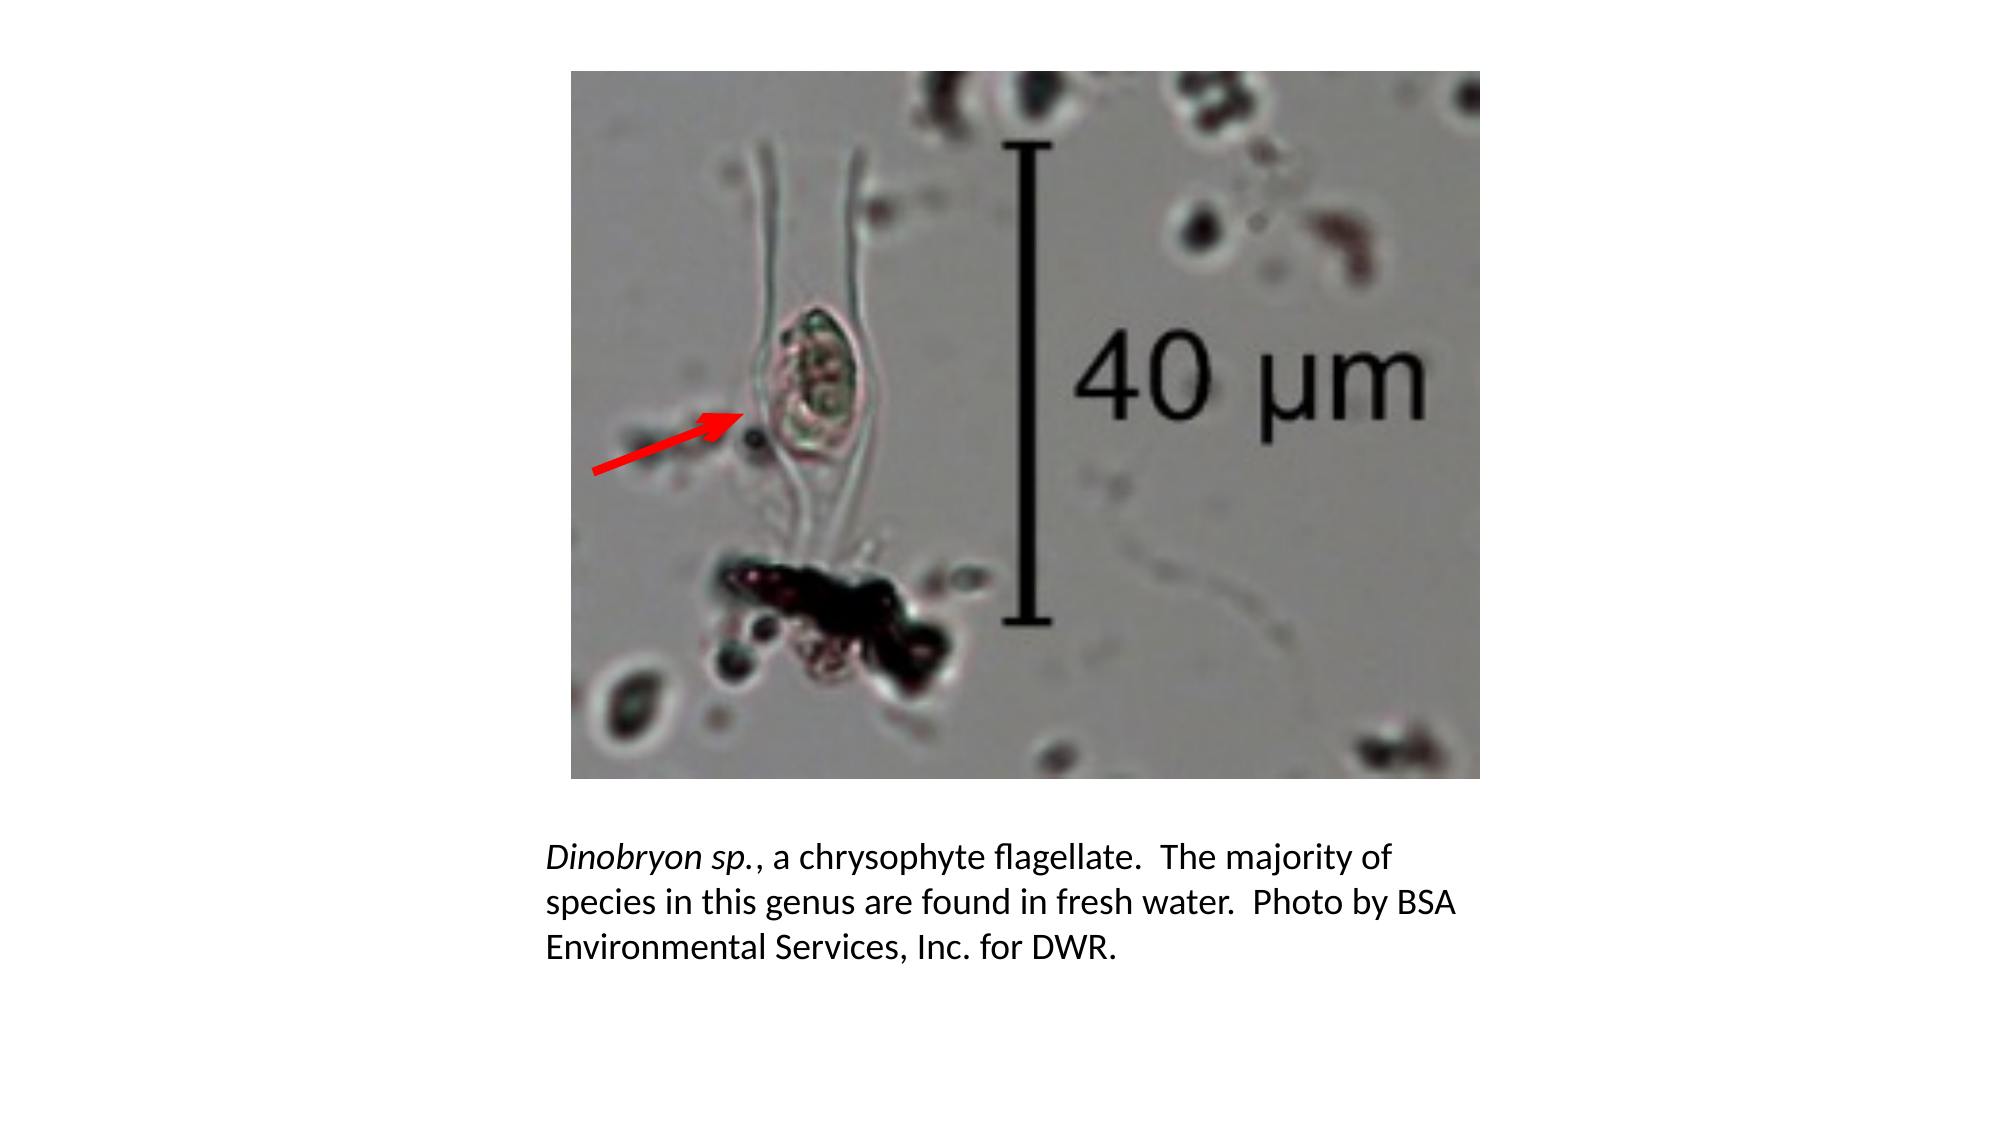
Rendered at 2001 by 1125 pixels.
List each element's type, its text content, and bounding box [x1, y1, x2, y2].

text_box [571, 71, 1480, 779]
text_box Dinobryon sp., a chrysophyte flagellate. The majority of species in this genus are found in fresh water. Photo by BSA Environmental Services, Inc. for DWR. [530, 824, 1510, 975]
